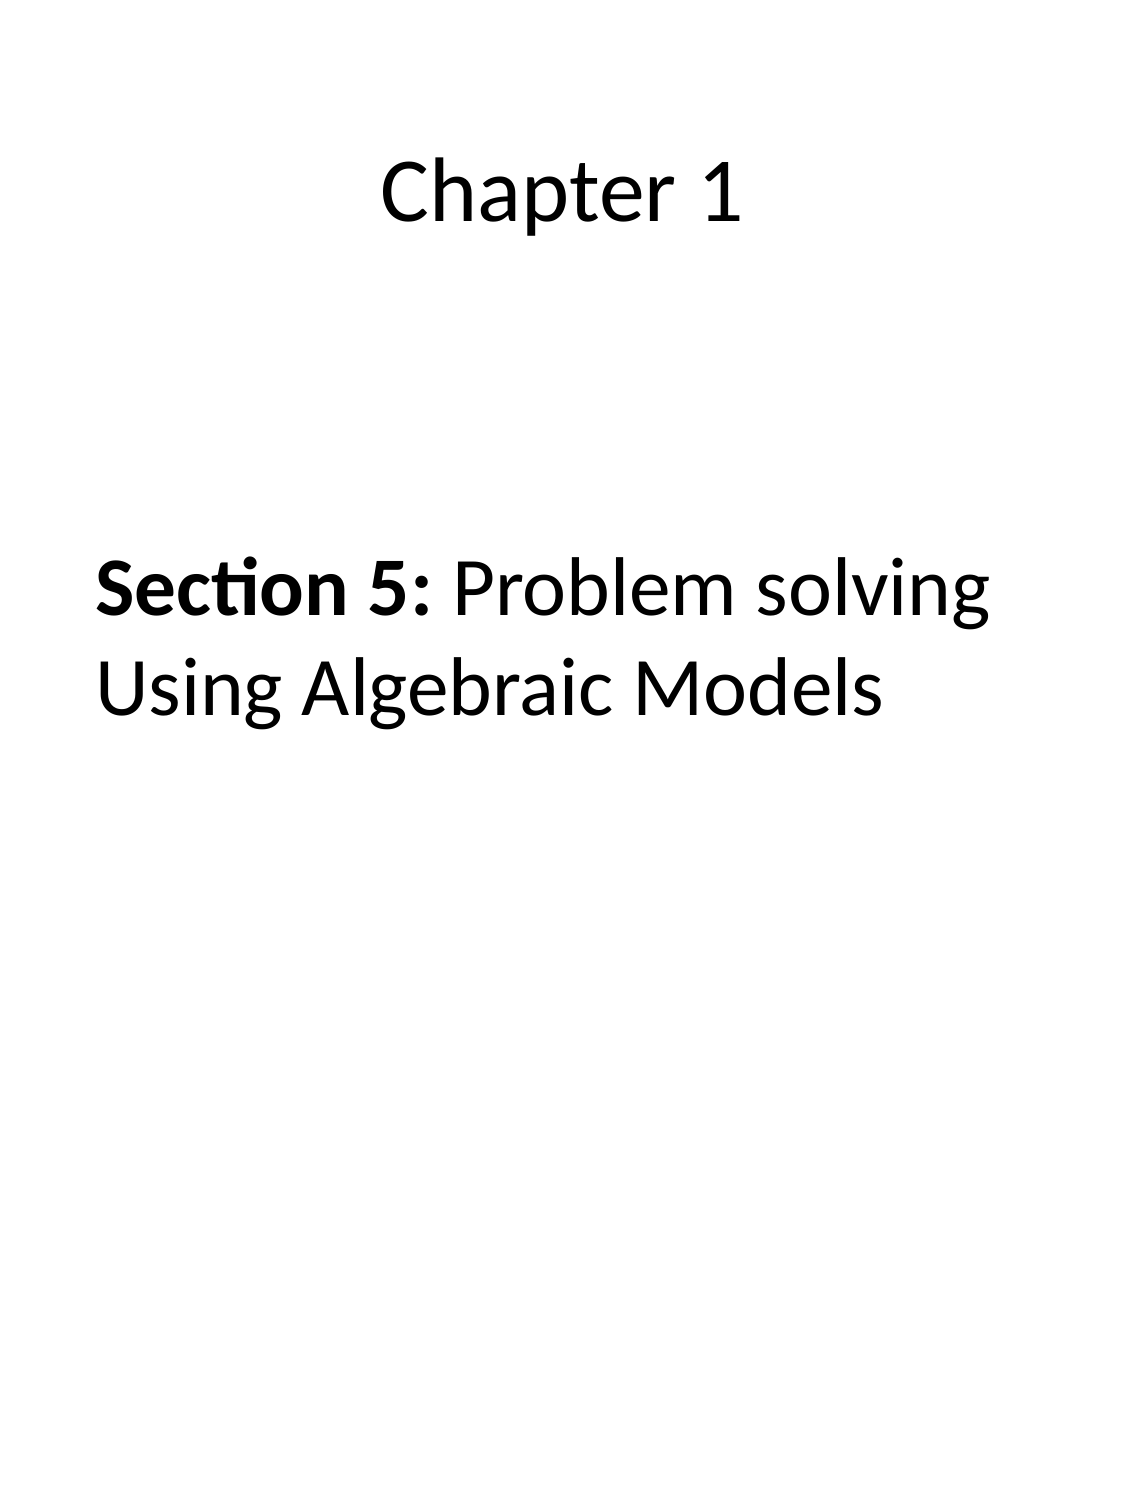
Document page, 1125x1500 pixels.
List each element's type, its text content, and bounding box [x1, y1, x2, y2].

title Chapter 1 [56, 60, 1069, 310]
text_box Section 5: Problem solving Using Algebraic Models [80, 524, 1026, 740]
